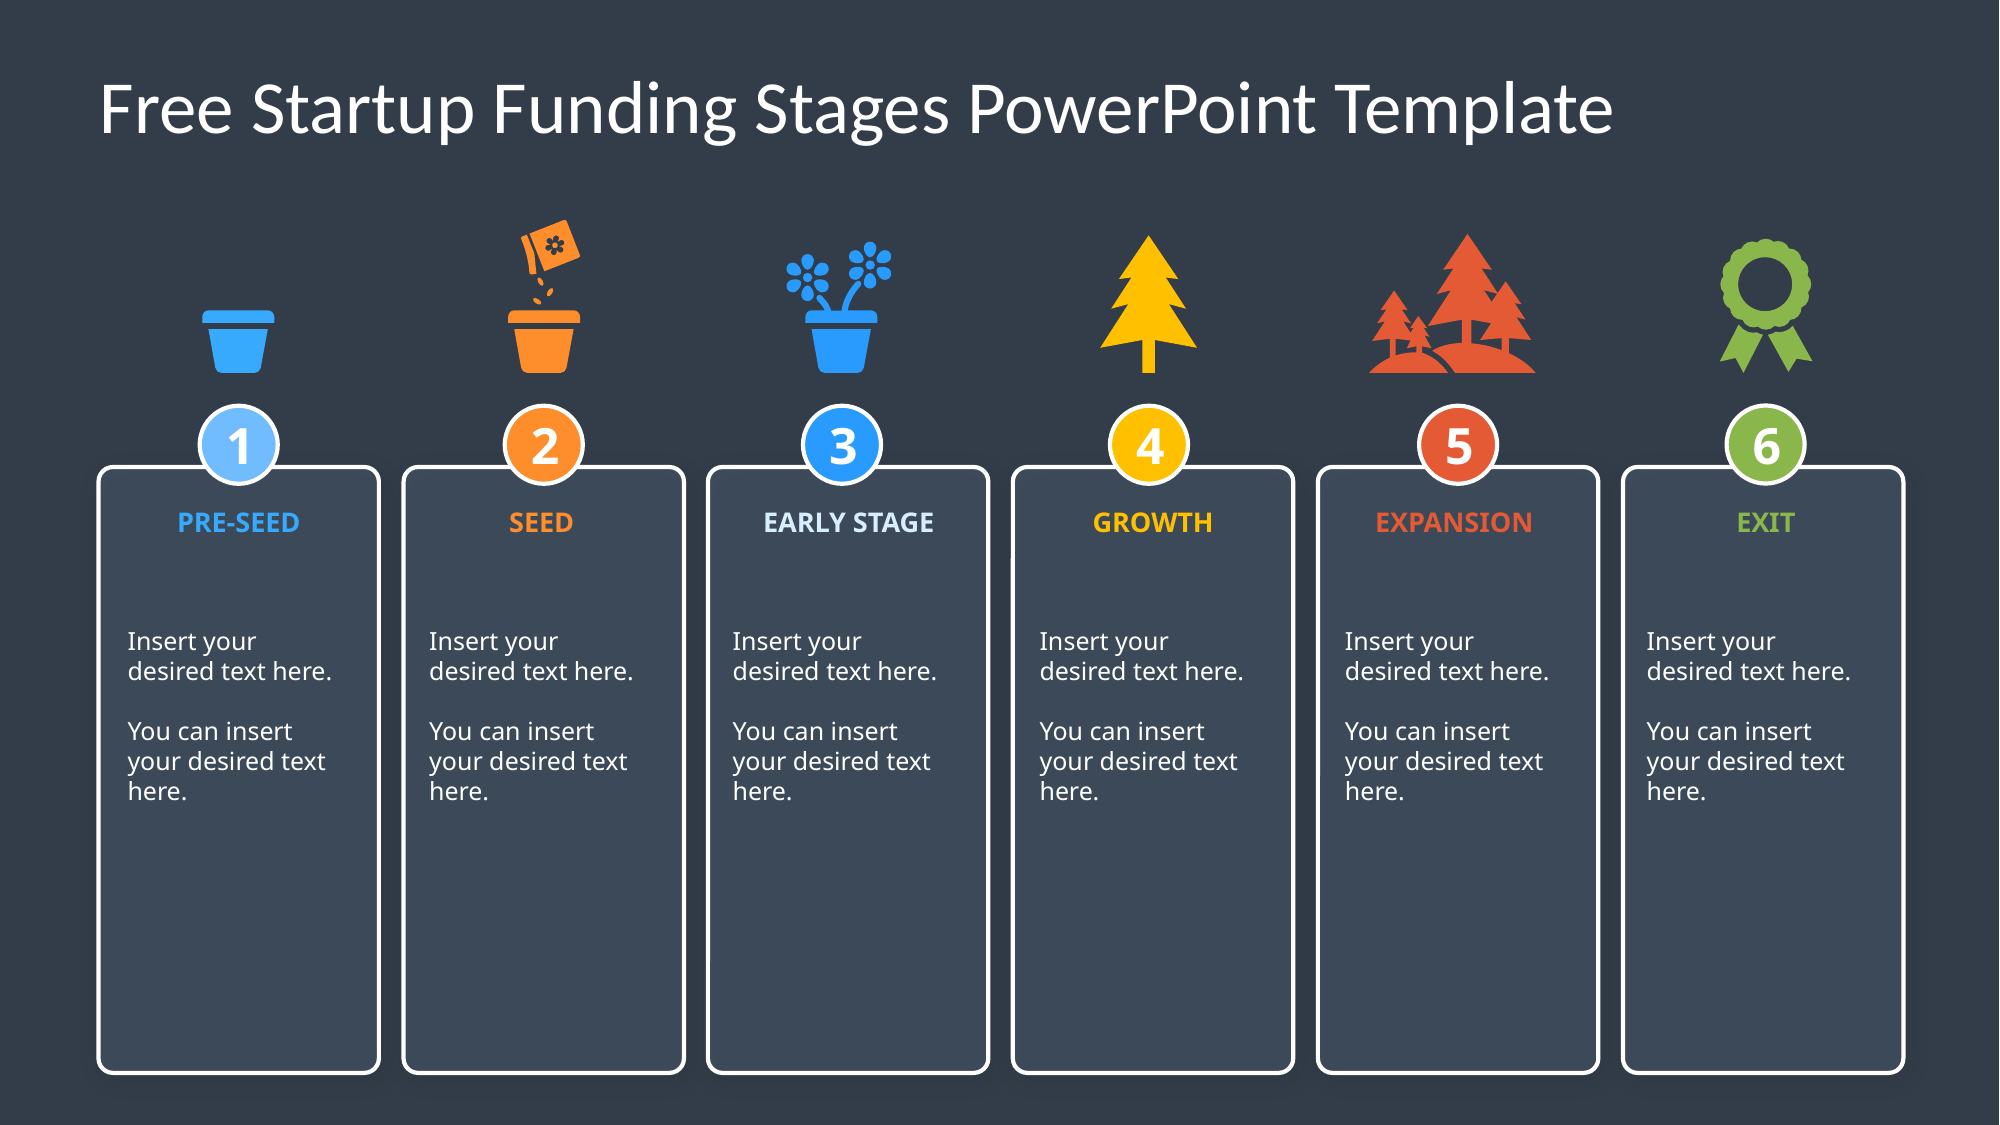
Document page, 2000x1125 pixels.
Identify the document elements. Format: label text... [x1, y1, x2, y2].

text_box Insert your desired text here. You can insert your desired text here. [429, 625, 648, 844]
text_box Insert your desired text here. You can insert your desired text here. [1345, 625, 1564, 844]
text_box Insert your desired text here. You can insert your desired text here. [732, 625, 952, 844]
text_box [202, 310, 275, 374]
text_box 4 [1107, 403, 1191, 486]
text_box [96, 464, 381, 1076]
text_box Insert your desired text here. You can insert your desired text here. [127, 625, 346, 844]
text_box GROWTH [1033, 492, 1273, 556]
text_box Insert your desired text here. You can insert your desired text here. [1646, 625, 1866, 844]
title Free Startup Funding Stages PowerPoint Template [99, 45, 1900, 162]
text_box 1 [197, 403, 280, 486]
text_box 2 [502, 403, 585, 486]
text_box [1100, 235, 1198, 373]
text_box PRE-SEED [120, 499, 358, 549]
text_box Insert your desired text here. You can insert your desired text here. [1039, 625, 1259, 844]
text_box 6 [1724, 403, 1807, 486]
text_box 3 [800, 403, 884, 486]
text_box [1620, 464, 1906, 1076]
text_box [507, 219, 581, 374]
text_box EARLY STAGE [727, 492, 970, 556]
text_box 5 [1417, 403, 1500, 486]
text_box [1315, 464, 1601, 1076]
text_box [1719, 238, 1813, 374]
text_box EXPANSION [1350, 492, 1559, 556]
text_box [1010, 464, 1296, 1076]
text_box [1368, 233, 1536, 374]
text_box [401, 464, 687, 1076]
text_box SEED [432, 492, 651, 556]
text_box [705, 464, 991, 1076]
text_box EXIT [1646, 492, 1886, 556]
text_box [786, 241, 892, 374]
